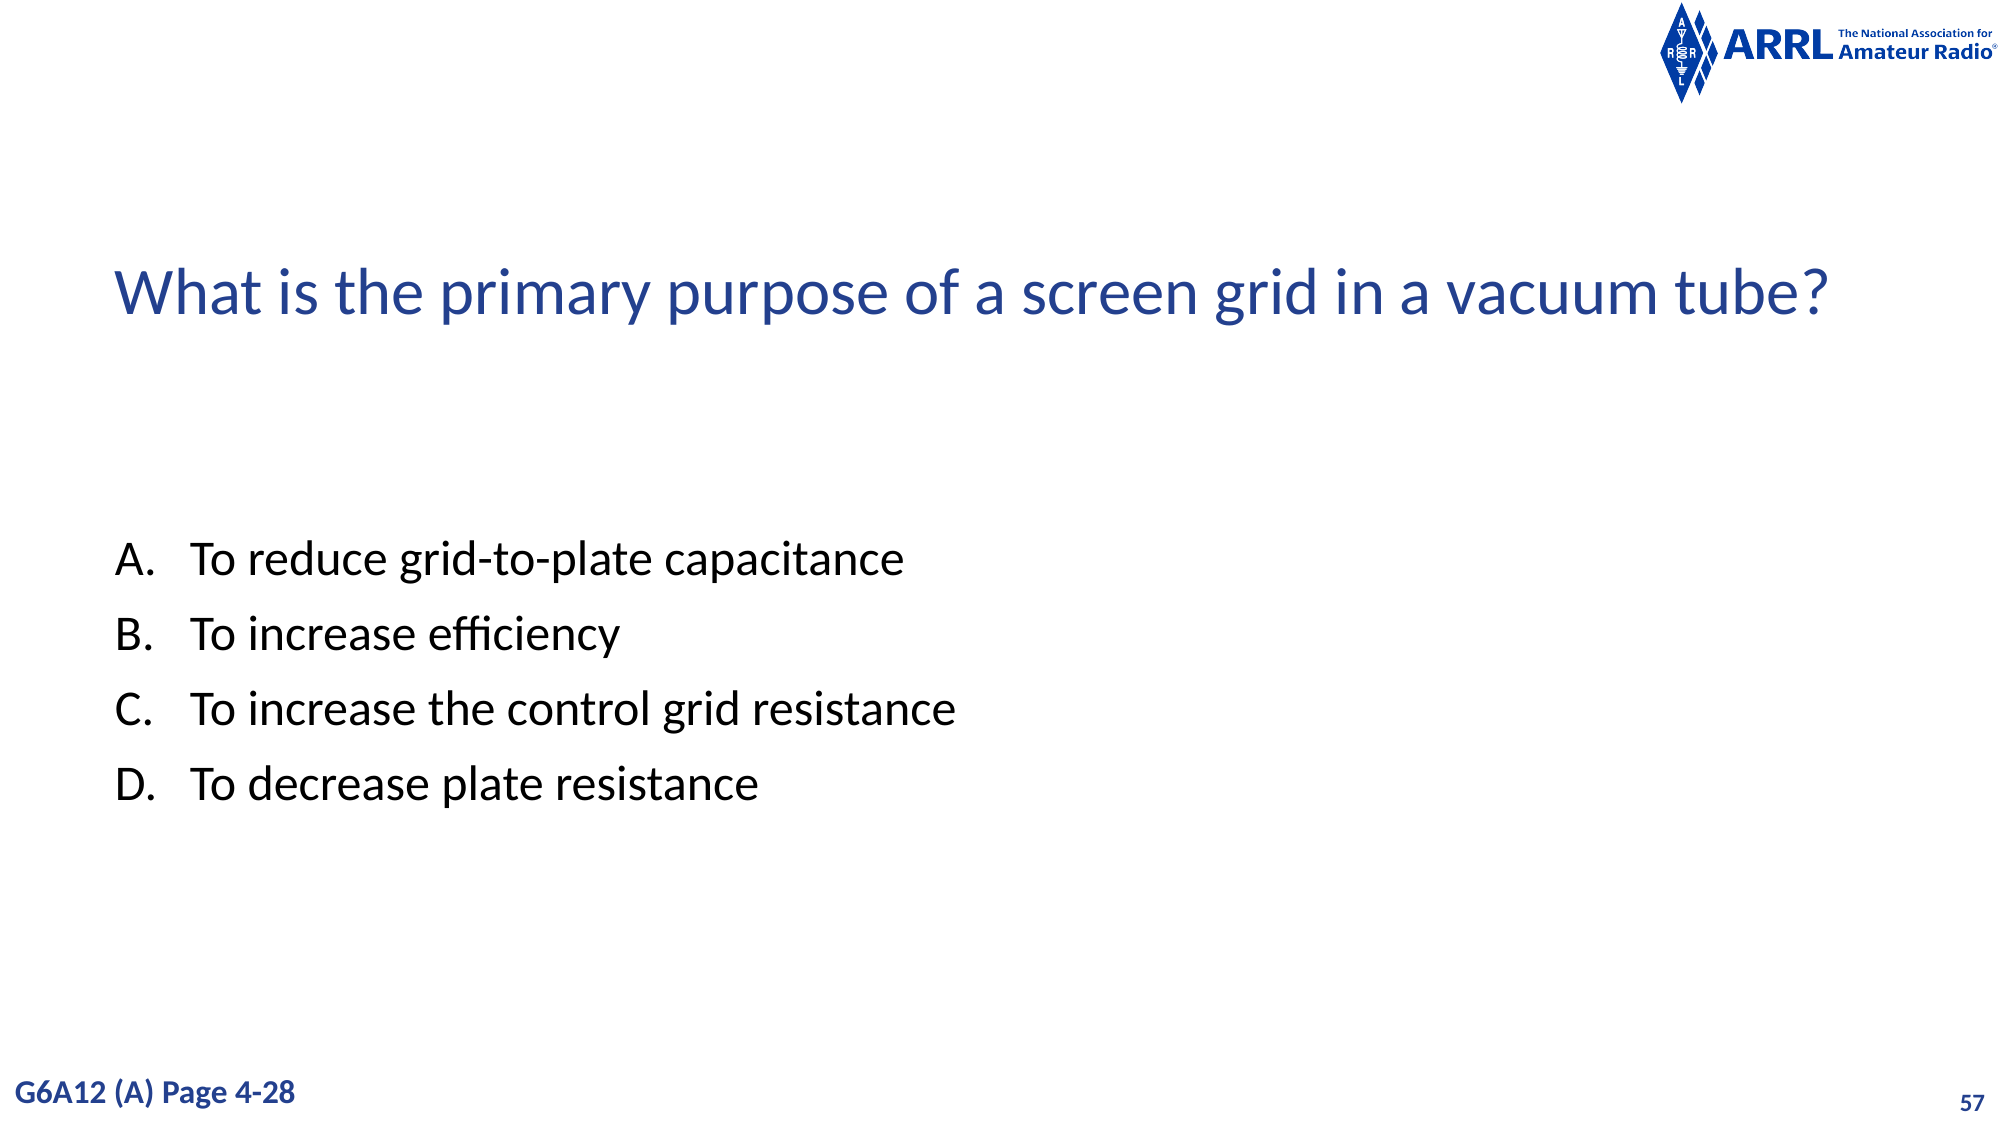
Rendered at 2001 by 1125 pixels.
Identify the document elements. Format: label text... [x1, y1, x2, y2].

text_box 57 [1899, 1079, 2000, 1125]
list To reduce grid-to-plate capacitance To increase efficiency To increase the control grid resistance To decrease plate resistance [99, 525, 1900, 1005]
title What is the primary purpose of a screen grid in a vacuum tube? [99, 249, 1900, 468]
picture [1658, 0, 1999, 106]
text_box G6A12 (A) Page 4-28 [0, 1062, 1313, 1118]
